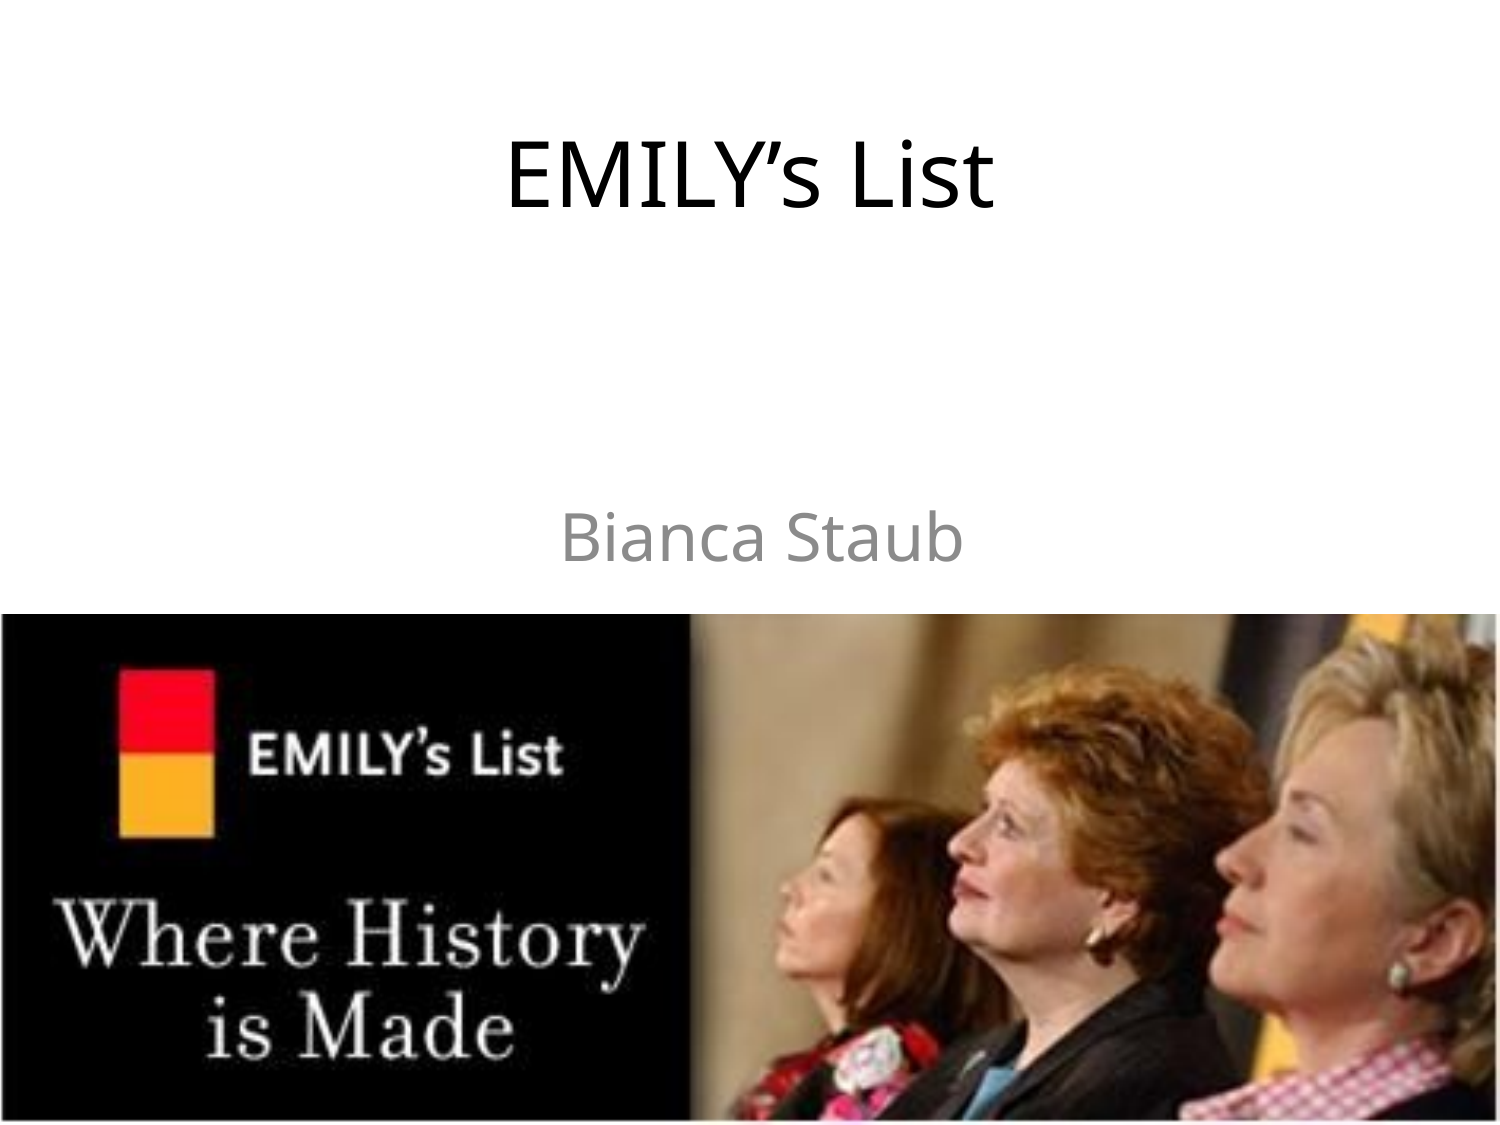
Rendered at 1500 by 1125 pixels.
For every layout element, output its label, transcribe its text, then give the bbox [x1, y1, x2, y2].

title EMILY’s List [112, 50, 1388, 292]
subtitle Bianca Staub [237, 487, 1288, 612]
picture [0, 614, 1500, 1125]
